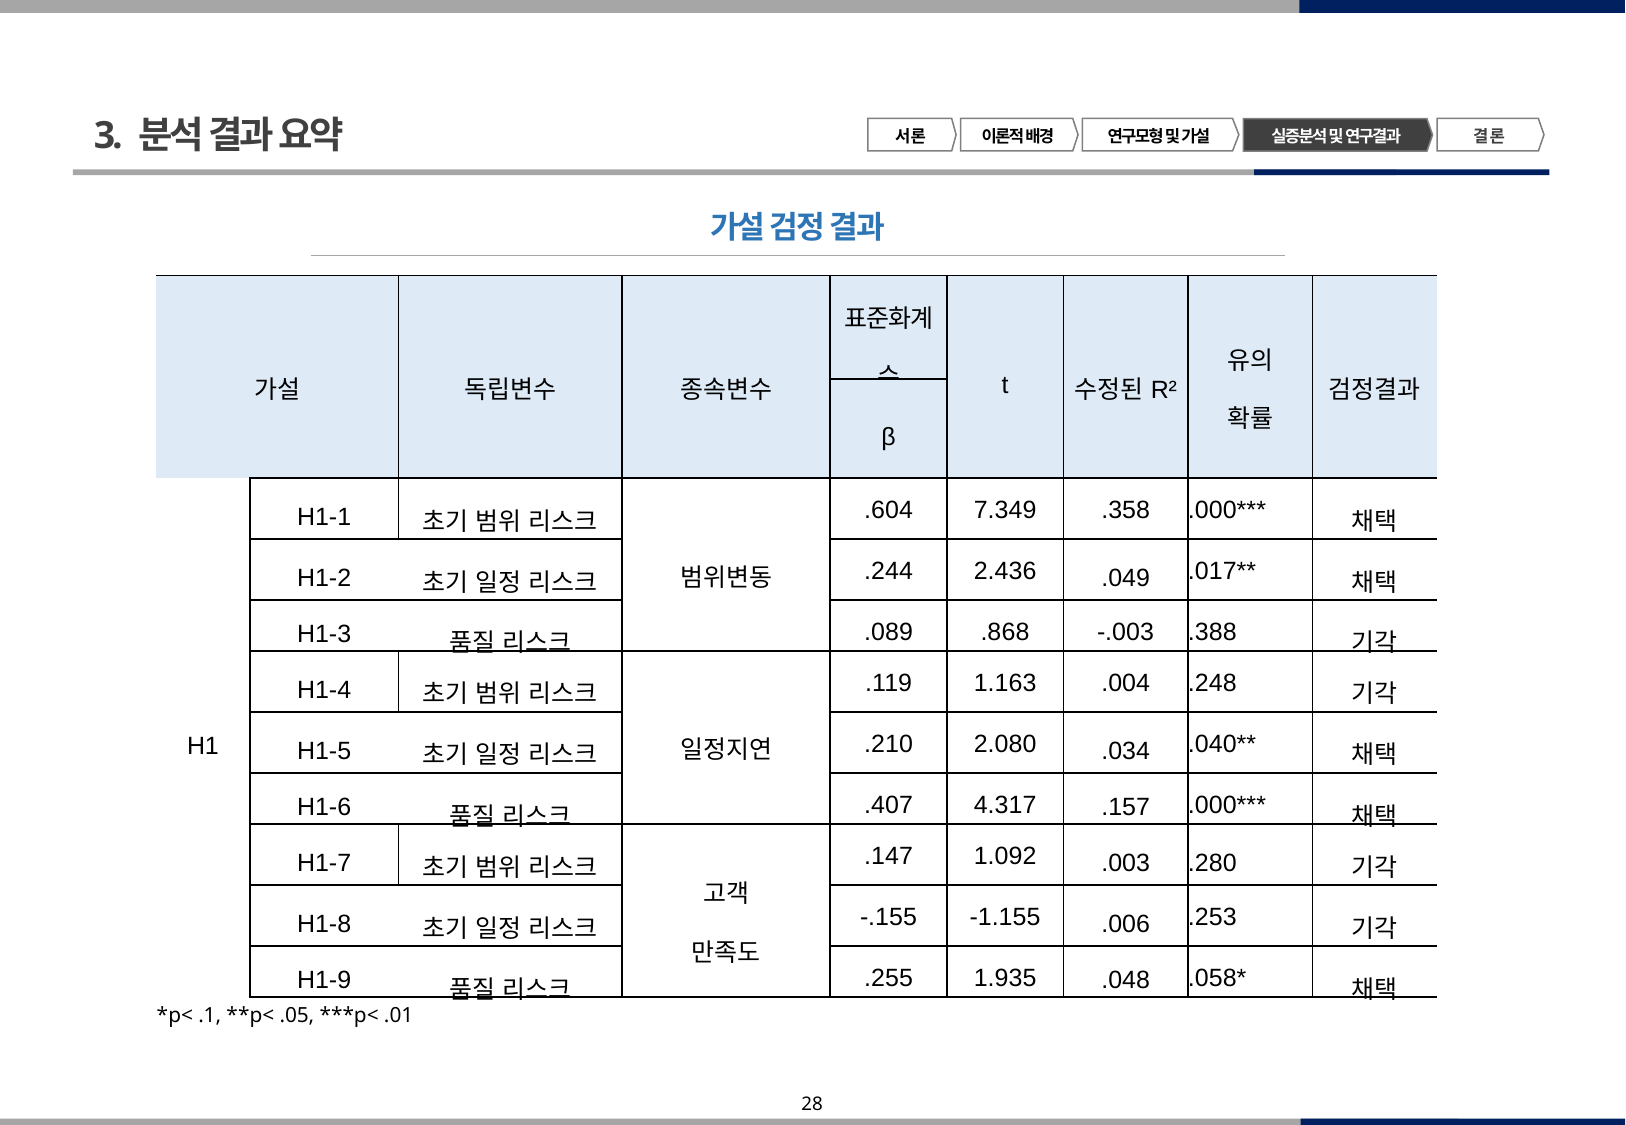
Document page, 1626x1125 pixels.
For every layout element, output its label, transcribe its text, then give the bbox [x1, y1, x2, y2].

table_cell H1-3 [251, 601, 399, 650]
table_header 표준화계수 [831, 276, 946, 378]
table_header 독립변수 [399, 276, 621, 477]
table_cell 초기 범위 리스크 [399, 825, 621, 884]
table_cell .280 [1189, 825, 1312, 884]
table_cell -1.155 [948, 886, 1063, 945]
table_cell 채택 [1313, 947, 1437, 996]
table_cell .003 [1064, 825, 1187, 884]
table_cell .000*** [1189, 774, 1312, 823]
table_cell 1.935 [948, 947, 1063, 996]
table_header 유의 확률 [1189, 276, 1312, 477]
text_box *p< .1, **p< .05, ***p< .01 [129, 981, 943, 1035]
table_cell .058* [1189, 947, 1312, 996]
table_cell .034 [1064, 713, 1187, 772]
table_cell .040** [1189, 713, 1312, 772]
table_cell .004 [1064, 652, 1187, 711]
table_header 가설 [156, 276, 398, 478]
table_cell 2.080 [948, 713, 1063, 772]
table_cell 기각 [1313, 886, 1437, 945]
table_cell H1-2 [251, 540, 399, 599]
table_header 검정결과 [1313, 276, 1437, 477]
table_cell .089 [831, 601, 946, 650]
table_cell .604 [831, 479, 946, 538]
table_cell 초기 일정 리스크 [399, 540, 621, 599]
table_cell .017** [1189, 540, 1312, 599]
table_cell -.155 [831, 886, 946, 945]
table_cell 기각 [1313, 601, 1437, 650]
table_cell .244 [831, 540, 946, 599]
table_header 수정된R² [1064, 276, 1187, 477]
table_cell .157 [1064, 774, 1187, 823]
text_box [867, 118, 1544, 152]
table_cell 채택 [1313, 774, 1437, 823]
table_cell .255 [831, 947, 946, 996]
table_cell 2.436 [948, 540, 1063, 599]
table_cell 품질 리스크 [399, 774, 621, 823]
table_cell 7.349 [948, 479, 1063, 538]
table_cell 초기 범위 리스크 [399, 479, 621, 538]
table_cell .358 [1064, 479, 1187, 538]
table_cell H1-8 [251, 886, 399, 945]
table_cell β [831, 380, 946, 477]
text_box 3. 분석 결과 요약 [78, 91, 1544, 166]
table_cell .147 [831, 825, 946, 884]
table_cell .248 [1189, 652, 1312, 711]
table_cell 채택 [1313, 479, 1437, 538]
table_cell .049 [1064, 540, 1187, 599]
table_cell H1-4 [251, 652, 398, 711]
table_cell 고객 만족도 [623, 825, 829, 996]
table_cell .388 [1189, 601, 1312, 650]
table_cell 1.163 [948, 652, 1063, 711]
table_cell .253 [1189, 886, 1312, 945]
table_cell H1-5 [251, 713, 399, 772]
table_cell 초기 범위 리스크 [399, 652, 621, 711]
table_cell .006 [1064, 886, 1187, 945]
table_cell H1 [156, 478, 249, 997]
table_header 종속변수 [623, 276, 829, 477]
table_cell 품질 리스크 [399, 601, 621, 650]
table_cell 기각 [1313, 825, 1437, 884]
table_cell 4.317 [948, 774, 1063, 823]
table_cell H1-7 [251, 825, 398, 884]
table_cell .119 [831, 652, 946, 711]
table_cell 채택 [1313, 540, 1437, 599]
table_cell -.003 [1064, 601, 1187, 650]
table_cell .000*** [1189, 479, 1312, 538]
table_cell .210 [831, 713, 946, 772]
table_cell H1-9 [251, 947, 399, 996]
table_cell 일정지연 [623, 652, 829, 823]
table_cell H1-1 [251, 479, 398, 538]
table_cell 1.092 [948, 825, 1063, 884]
table_cell 기각 [1313, 652, 1437, 711]
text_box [310, 196, 1285, 256]
table_cell .407 [831, 774, 946, 823]
table_cell H1-6 [251, 774, 399, 823]
table_cell 초기 일정 리스크 [399, 713, 621, 772]
table_cell 품질 리스크 [399, 947, 621, 996]
table_cell 채택 [1313, 713, 1437, 772]
table_cell 범위변동 [623, 479, 829, 650]
table_cell .048 [1064, 947, 1187, 996]
table_cell 초기 일정 리스크 [399, 886, 621, 945]
table_header t [948, 276, 1063, 477]
table_cell .868 [948, 601, 1063, 650]
